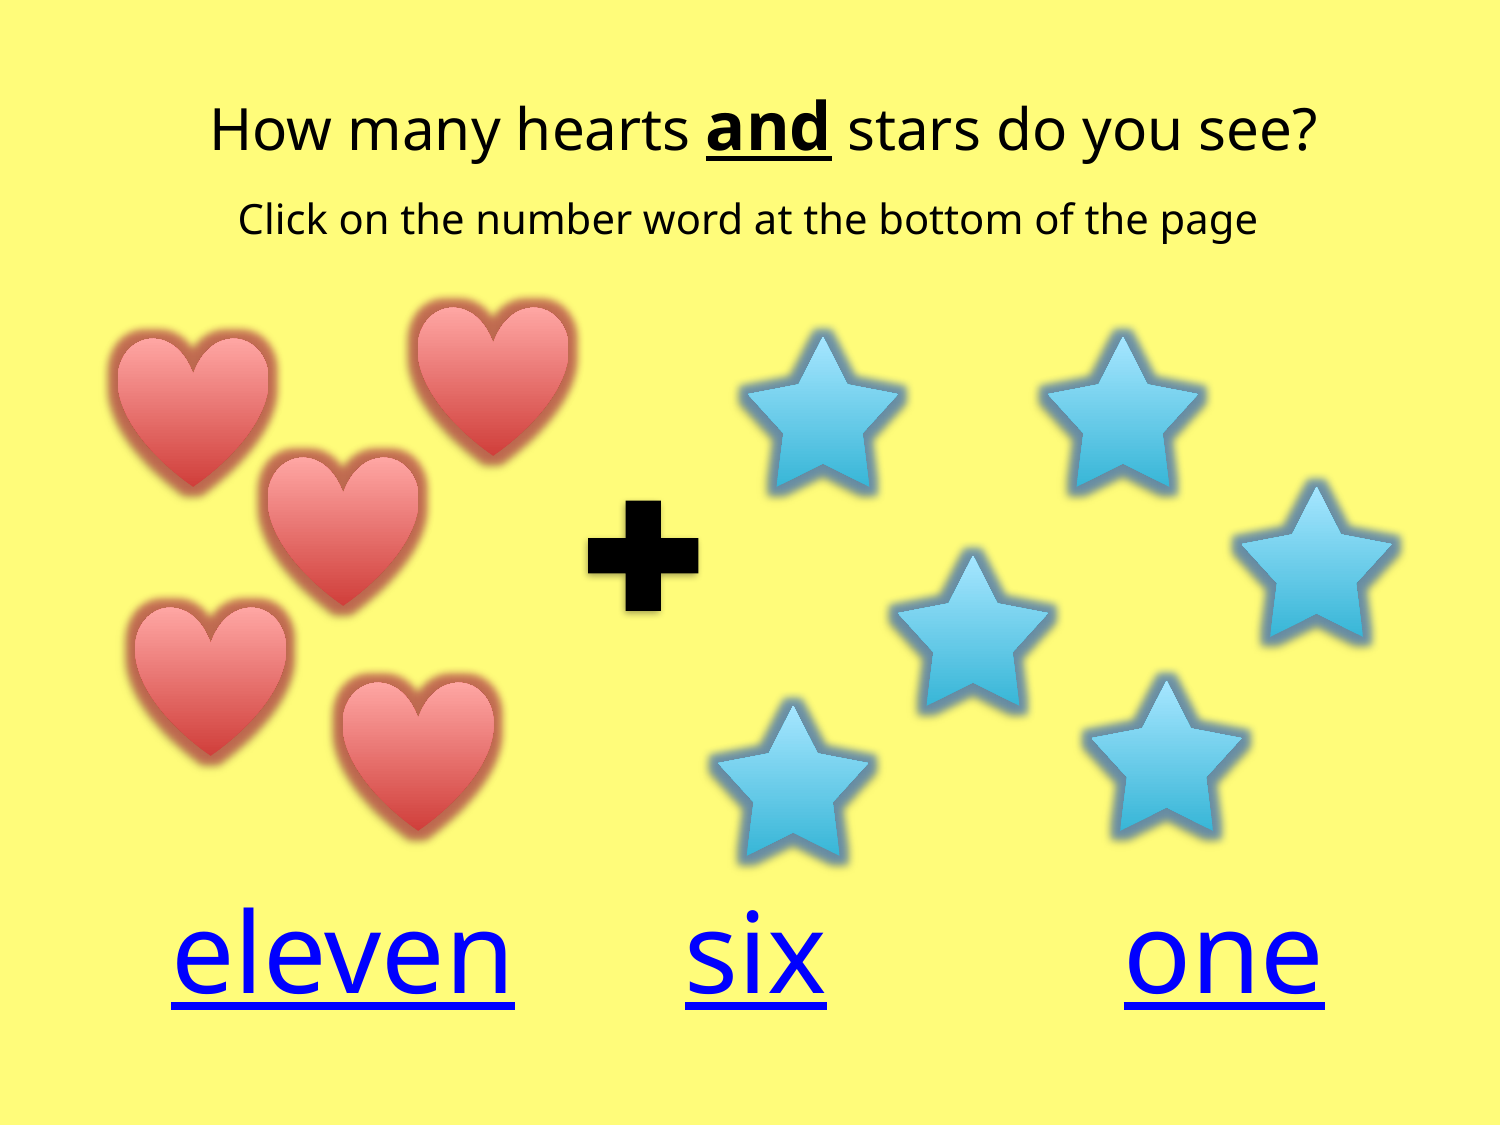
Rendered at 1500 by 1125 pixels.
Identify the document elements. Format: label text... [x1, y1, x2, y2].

text_box Click on the number word at the bottom of the page [222, 185, 1273, 250]
text_box [267, 457, 419, 606]
text_box six [670, 873, 843, 1042]
text_box [135, 607, 287, 756]
text_box one [1108, 873, 1340, 1042]
text_box [417, 307, 569, 456]
text_box [747, 336, 898, 487]
text_box eleven [156, 873, 530, 1042]
text_box How many hearts and stars do you see? [194, 76, 1333, 172]
text_box [897, 555, 1048, 706]
text_box [588, 500, 699, 611]
text_box [1241, 486, 1392, 637]
text_box [117, 338, 269, 487]
text_box [1047, 336, 1198, 487]
text_box [342, 682, 494, 831]
text_box [1091, 680, 1242, 831]
text_box [718, 705, 869, 856]
